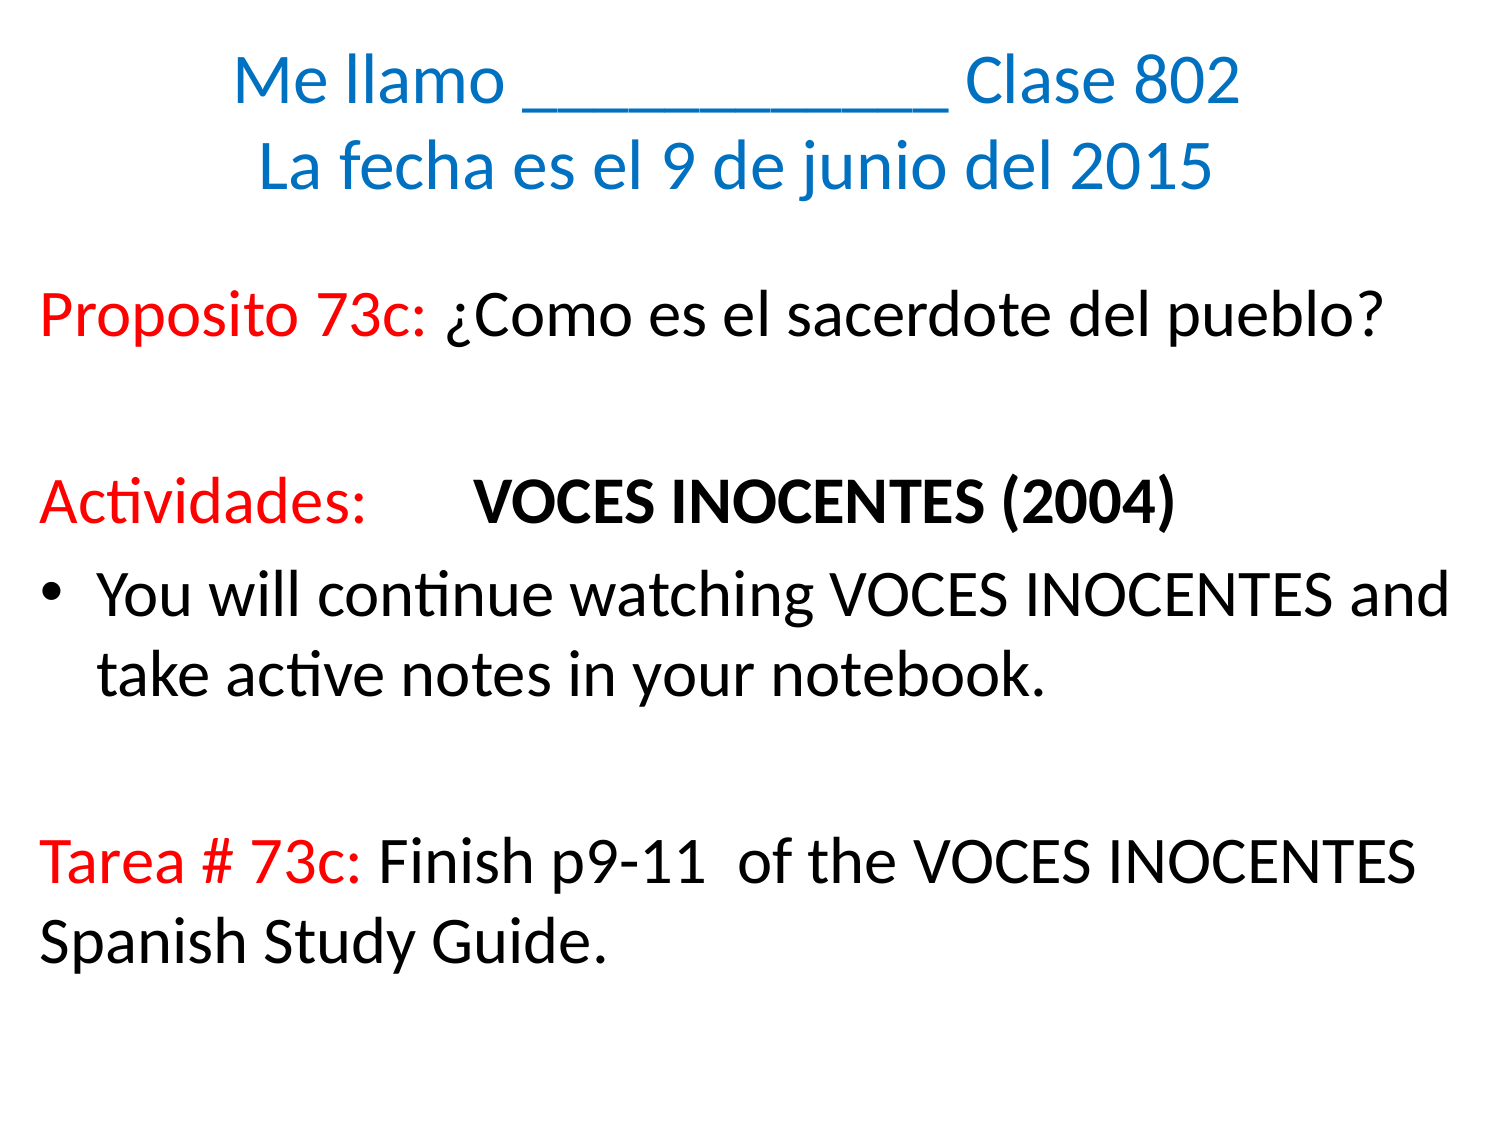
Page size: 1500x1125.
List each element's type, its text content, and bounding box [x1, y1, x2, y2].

text_box Me llamo ____________ Clase 802 La fecha es el 9 de junio del 2015 [62, 24, 1413, 213]
text_box Proposito 73c: ¿Como es el sacerdote del pueblo? Actividades: VOCES INOCENTES (2004) You will continue watching VOCES INOCENTES and take active notes in your notebook. Tarea # 73c: Finish p9-11 of the VOCES INOCENTES Spanish Study Guide. [24, 262, 1500, 1113]
